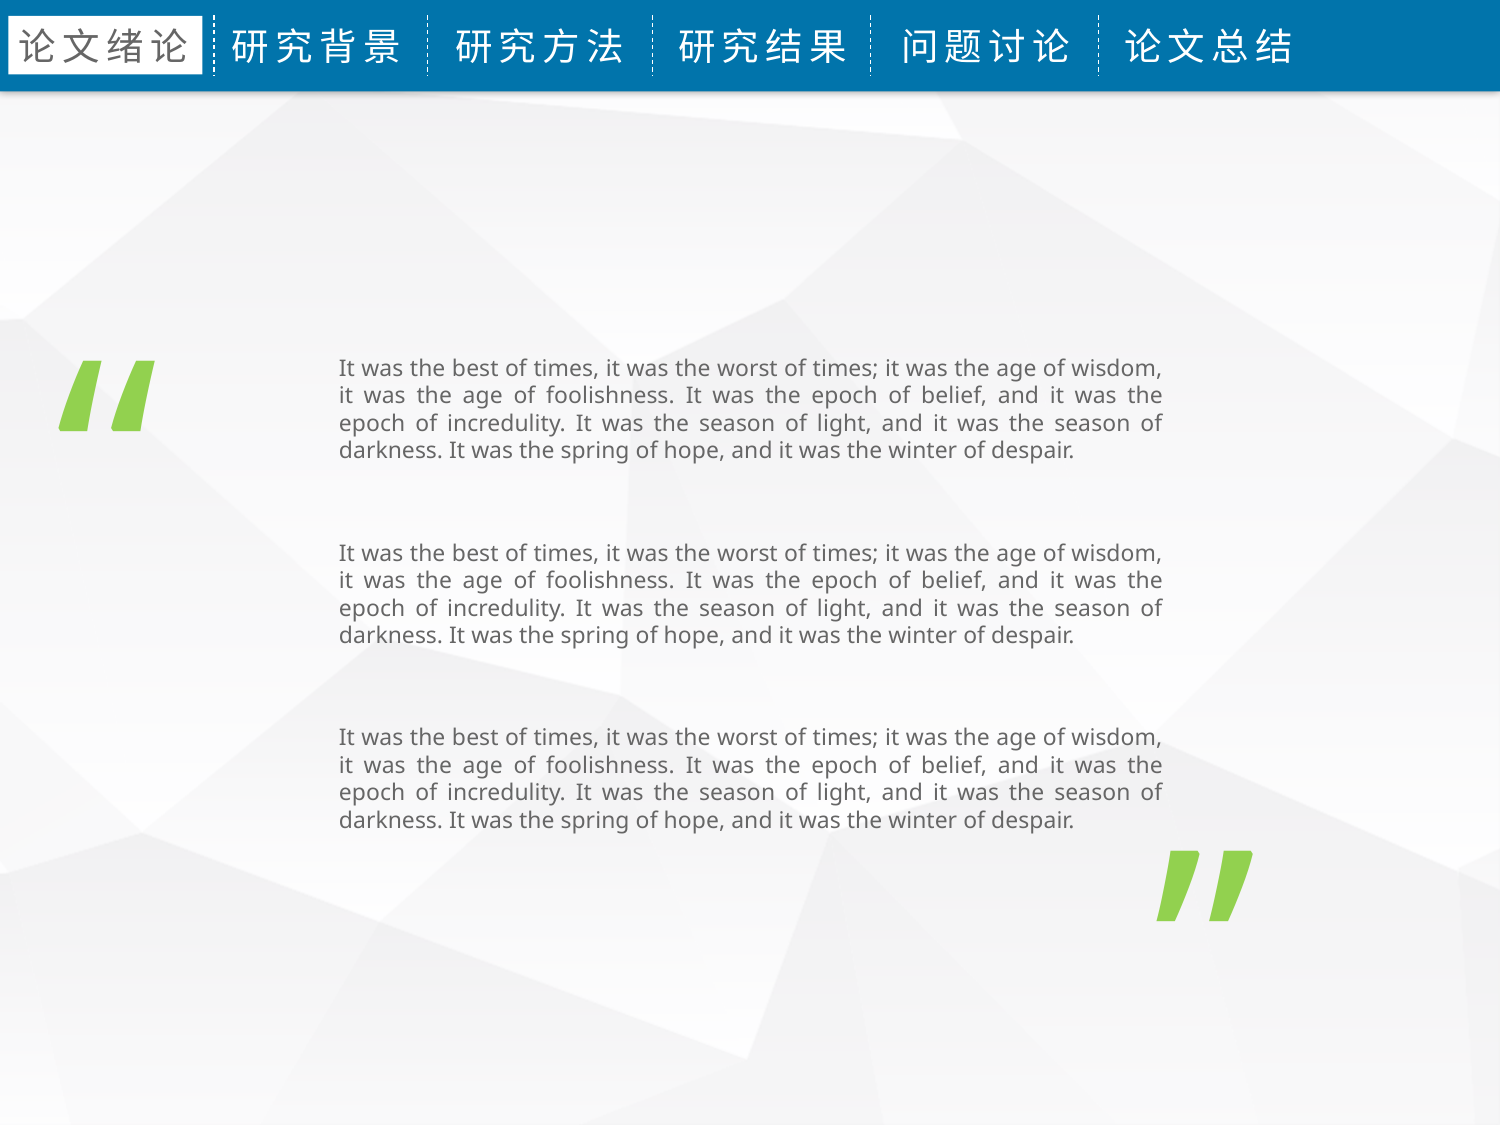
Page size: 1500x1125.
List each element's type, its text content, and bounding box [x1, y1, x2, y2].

text_box 研究结果 [663, 15, 870, 76]
text_box ” [1138, 761, 1375, 1122]
text_box 研究背景 [217, 15, 427, 76]
text_box [0, 0, 1500, 92]
text_box 研究结果 [871, 15, 876, 76]
text_box It was the best of times, it was the worst of times; it was the age of wisdom, it was the age of foolishness. It was the epoch of belief, and it was the epoch of incredulity. It was the season of light, and it was the season of darkness. It was the spring of hope, and it was the winter of despair. [324, 715, 1179, 841]
picture [0, 92, 1500, 1125]
text_box 论文总结 [1109, 15, 1322, 76]
text_box 研究方法 [440, 15, 652, 76]
text_box 问题讨论 [886, 15, 1098, 76]
text_box 论文绪论 [4, 15, 213, 76]
text_box It was the best of times, it was the worst of times; it was the age of wisdom, it was the age of foolishness. It was the epoch of belief, and it was the epoch of incredulity. It was the season of light, and it was the season of darkness. It was the spring of hope, and it was the winter of despair. [324, 530, 1179, 656]
text_box “ [40, 271, 277, 631]
text_box It was the best of times, it was the worst of times; it was the age of wisdom, it was the age of foolishness. It was the epoch of belief, and it was the epoch of incredulity. It was the season of light, and it was the season of darkness. It was the spring of hope, and it was the winter of despair. [324, 345, 1179, 471]
